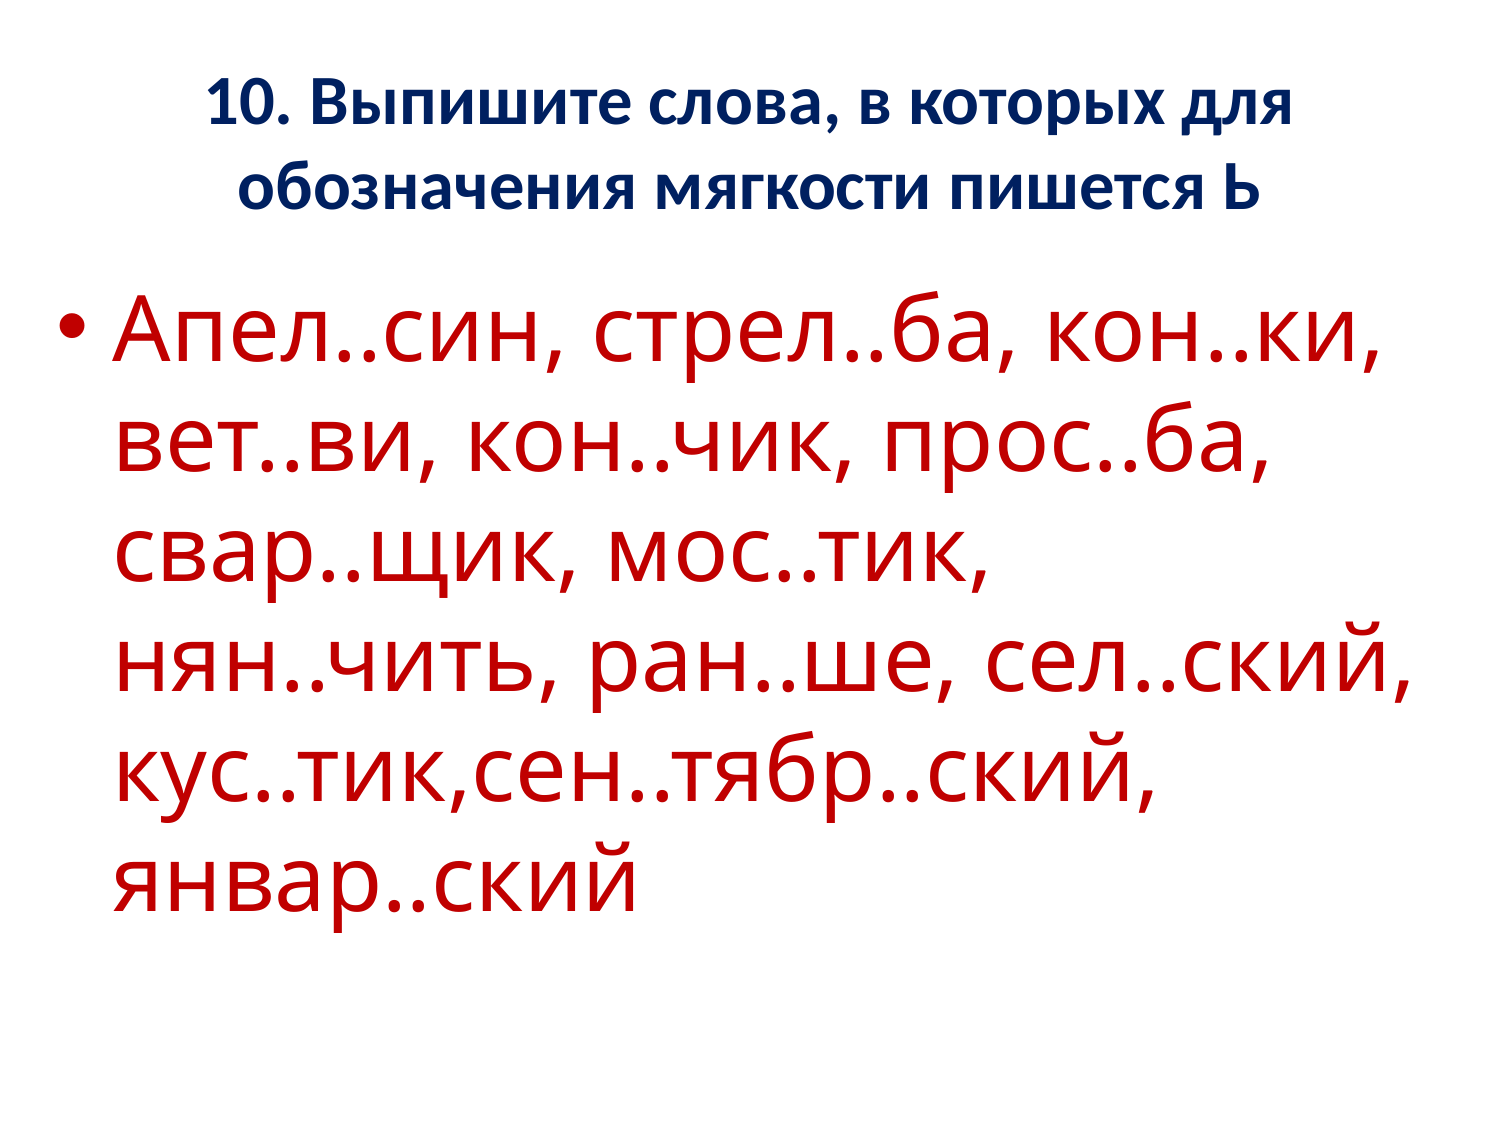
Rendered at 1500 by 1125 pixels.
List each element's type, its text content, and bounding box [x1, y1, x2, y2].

title 10. Выпишите слова, в которых для обозначения мягкости пишется Ь [75, 45, 1425, 233]
list Апел..син, стрел..ба, кон..ки, вет..ви, кон..чик, прос..ба, свар..щик, мос..тик, нян..чить, ран..ше, сел..ский, кус..тик,сен..тябр..ский, январ..ский [41, 262, 1471, 1005]
